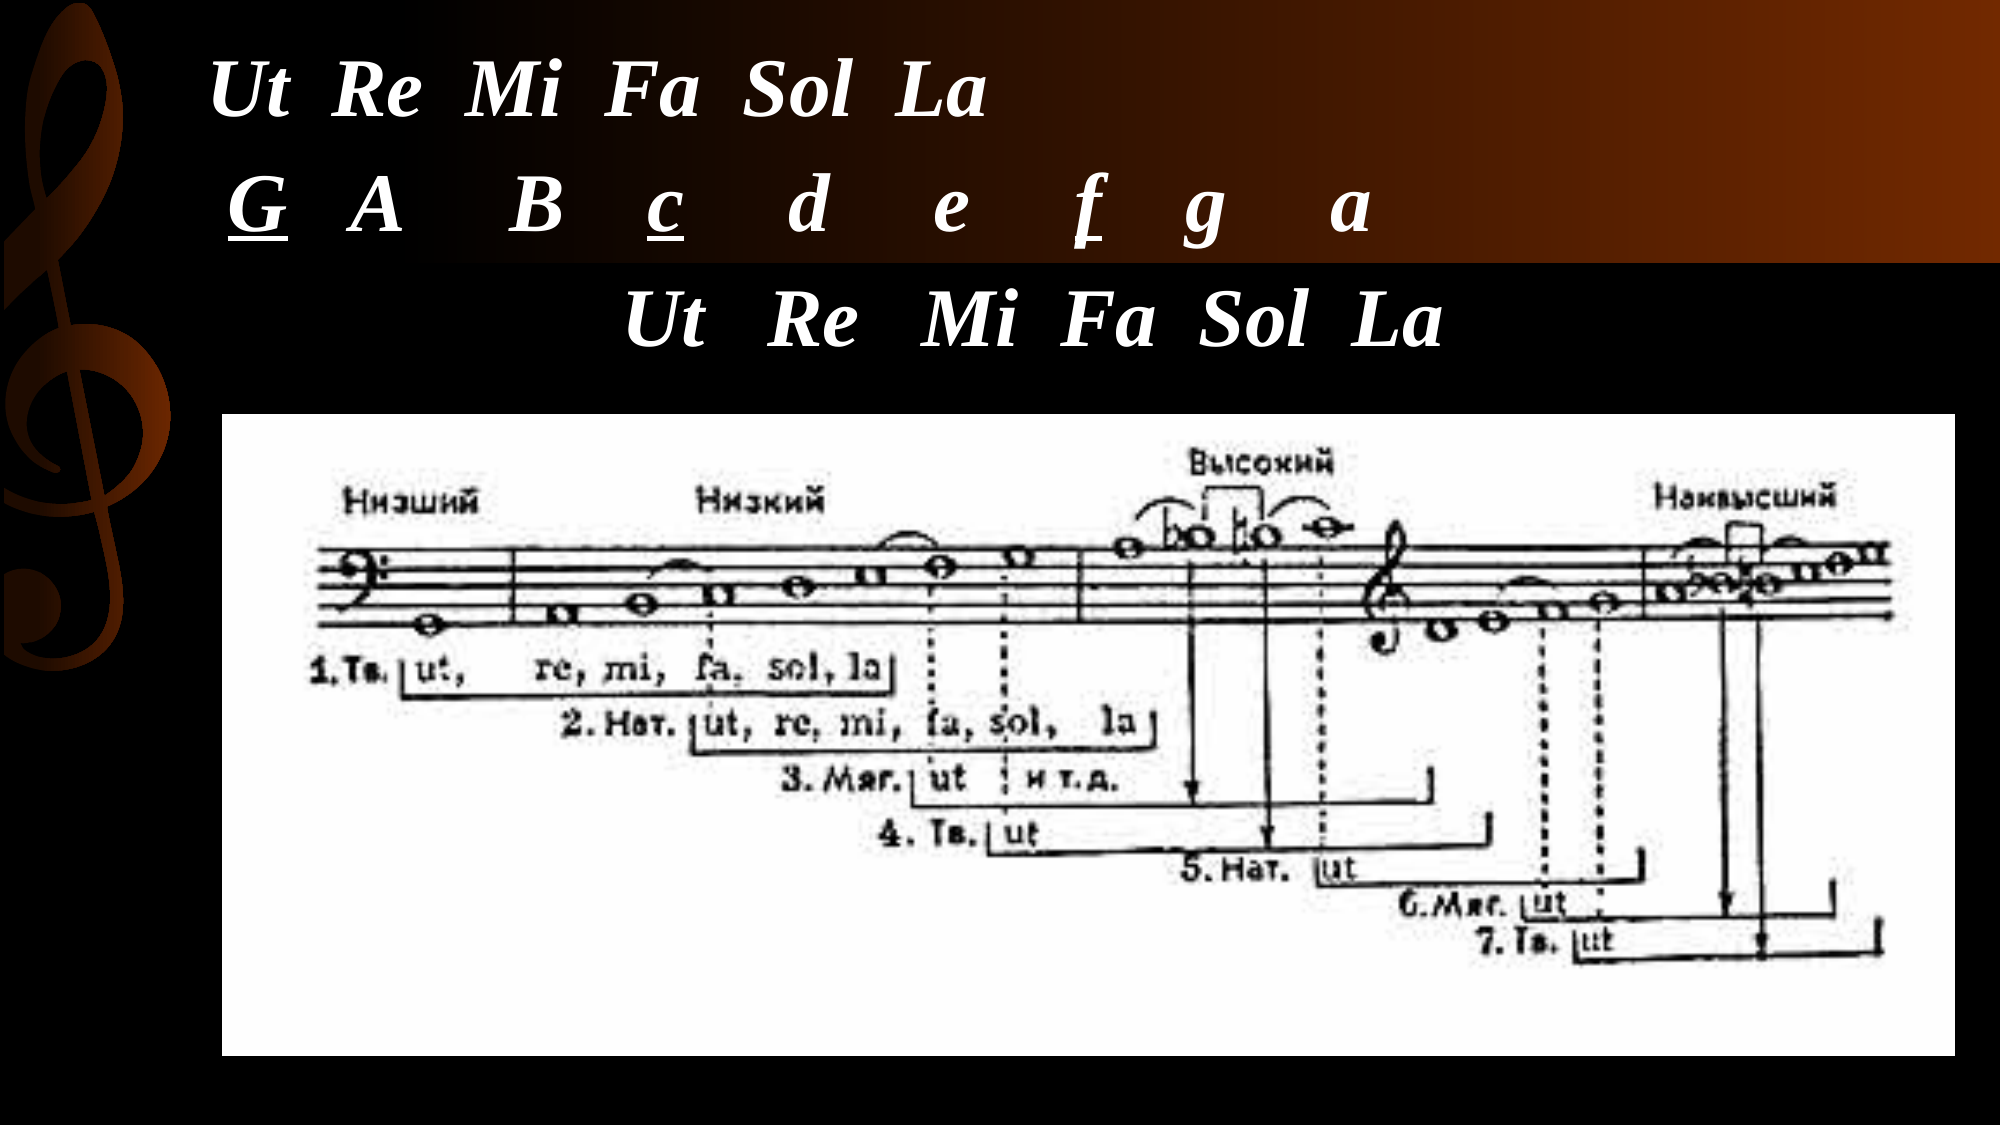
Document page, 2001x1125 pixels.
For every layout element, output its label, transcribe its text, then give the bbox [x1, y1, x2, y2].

list Ut Re Mi Fa Sol La G А В с d е f g а Ut Re Mi Fa Sol La [191, 37, 1509, 434]
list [222, 414, 1955, 1056]
